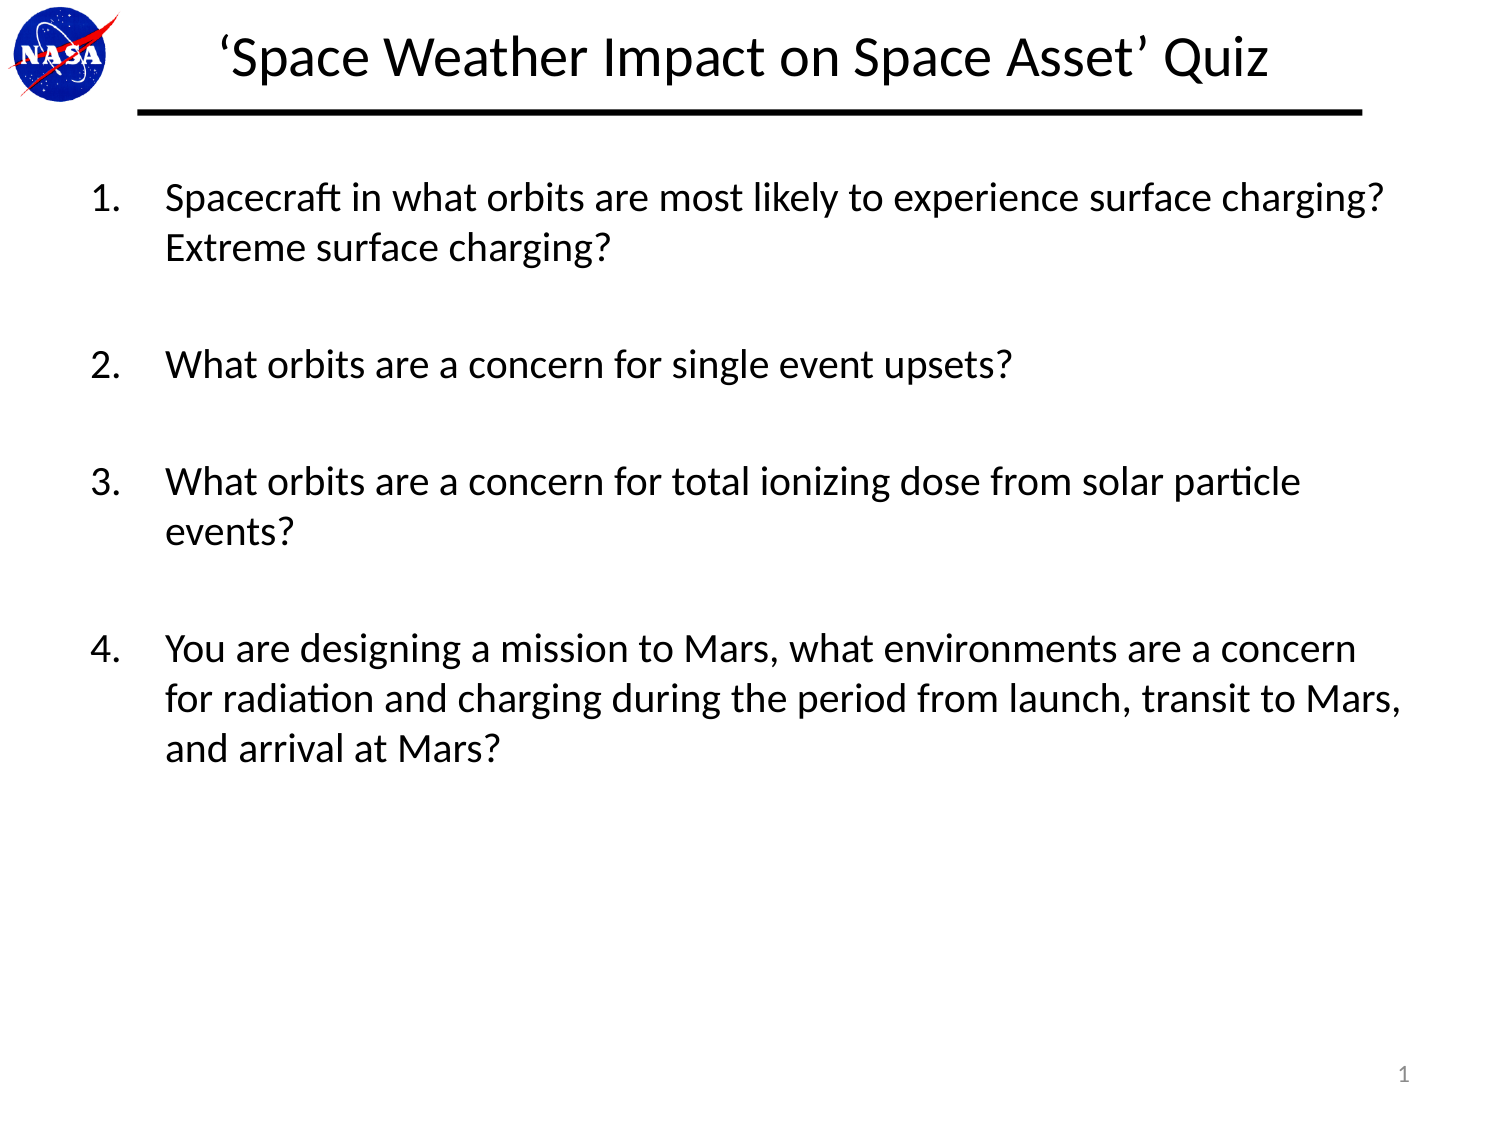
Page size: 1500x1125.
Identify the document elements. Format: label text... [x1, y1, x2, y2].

title ‘Space Weather Impact on Space Asset’ Quiz [75, 0, 1425, 107]
slide_number 1 [1074, 1042, 1425, 1103]
list Spacecraft in what orbits are most likely to experience surface charging? Extreme surface charging? What orbits are a concern for single event upsets? What orbits are a concern for total ionizing dose from solar particle events? You are designing a mission to Mars, what environments are a concern for radiation and charging during the period from launch, transit to Mars, and arrival at Mars? [75, 162, 1425, 905]
picture [0, 0, 75, 107]
